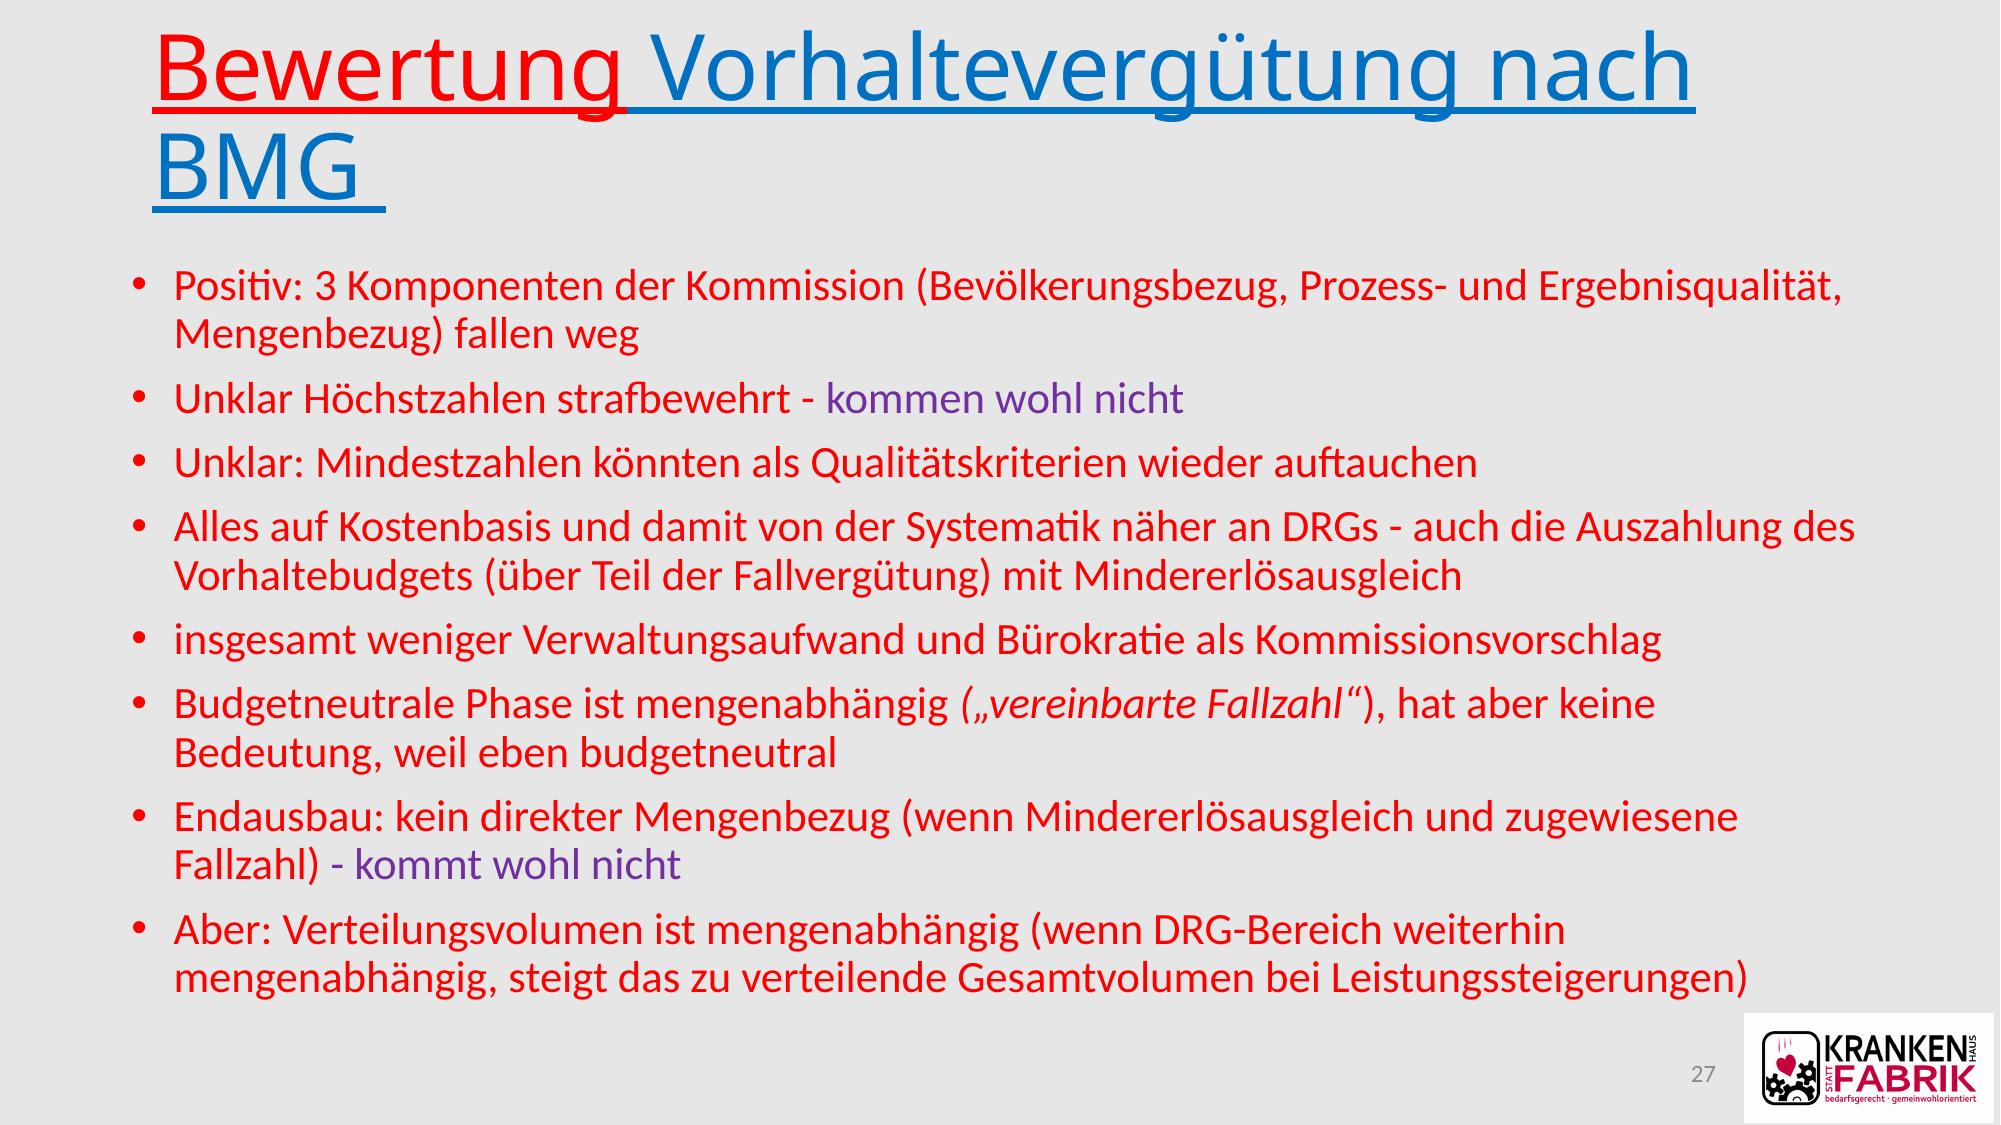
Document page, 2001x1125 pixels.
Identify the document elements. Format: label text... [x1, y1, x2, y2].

list Positiv: 3 Komponenten der Kommission (Bevölkerungsbezug, Prozess- und Ergebnisqualität, Mengenbezug) fallen weg Unklar Höchstzahlen strafbewehrt - kommen wohl nicht Unklar: Mindestzahlen könnten als Qualitätskriterien wieder auftauchen Alles auf Kostenbasis und damit von der Systematik näher an DRGs - auch die Auszahlung des Vorhaltebudgets (über Teil der Fallvergütung) mit Mindererlösausgleich insgesamt weniger Verwaltungsaufwand und Bürokratie als Kommissionsvorschlag Budgetneutrale Phase ist mengenabhängig („vereinbarte Fallzahl“), hat aber keine Bedeutung, weil eben budgetneutral Endausbau: kein direkter Mengenbezug (wenn Mindererlösausgleich und zugewiesene Fallzahl) - kommt wohl nicht Aber: Verteilungsvolumen ist mengenabhängig (wenn DRG-Bereich weiterhin mengenabhängig, steigt das zu verteilende Gesamtvolumen bei Leistungssteigerungen) [116, 254, 1886, 1018]
title Bewertung Vorhaltevergütung nach BMG [137, 11, 1863, 229]
picture [1744, 1013, 1994, 1123]
slide_number 27 [1281, 1042, 1731, 1103]
